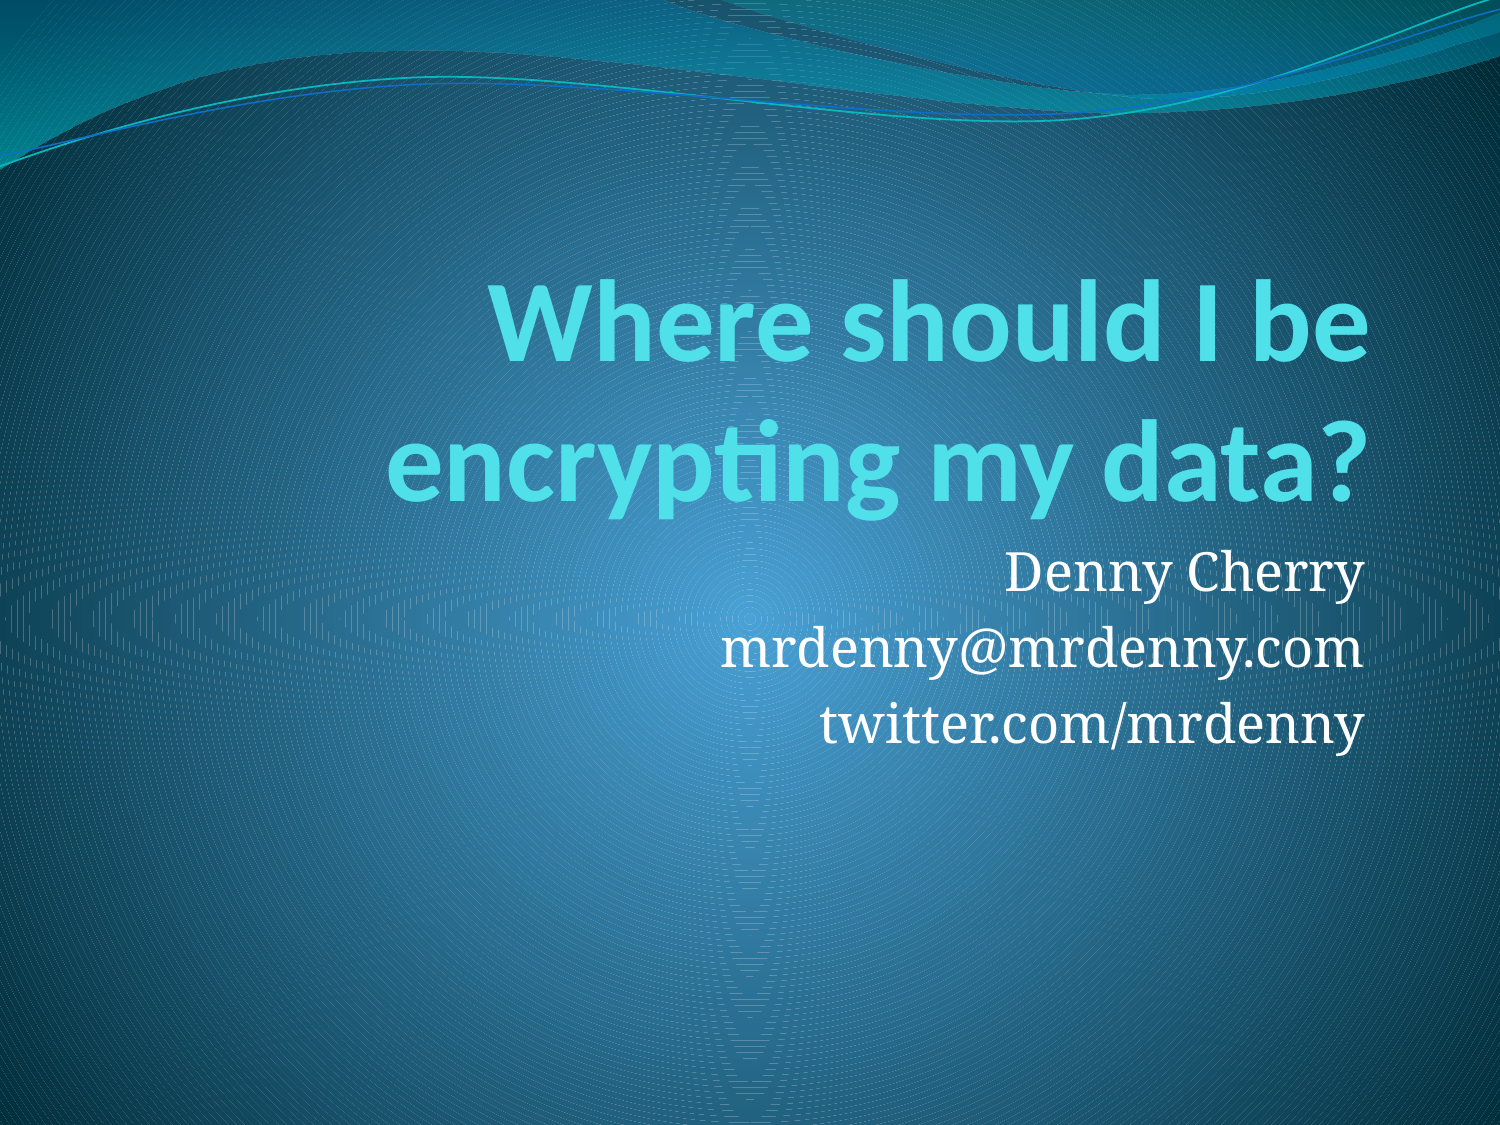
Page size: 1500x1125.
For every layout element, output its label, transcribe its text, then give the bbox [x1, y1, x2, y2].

title Where should I be encrypting my data? [87, 224, 1376, 525]
subtitle Denny Cherry mrdenny@mrdenny.com twitter.com/mrdenny [87, 529, 1376, 818]
